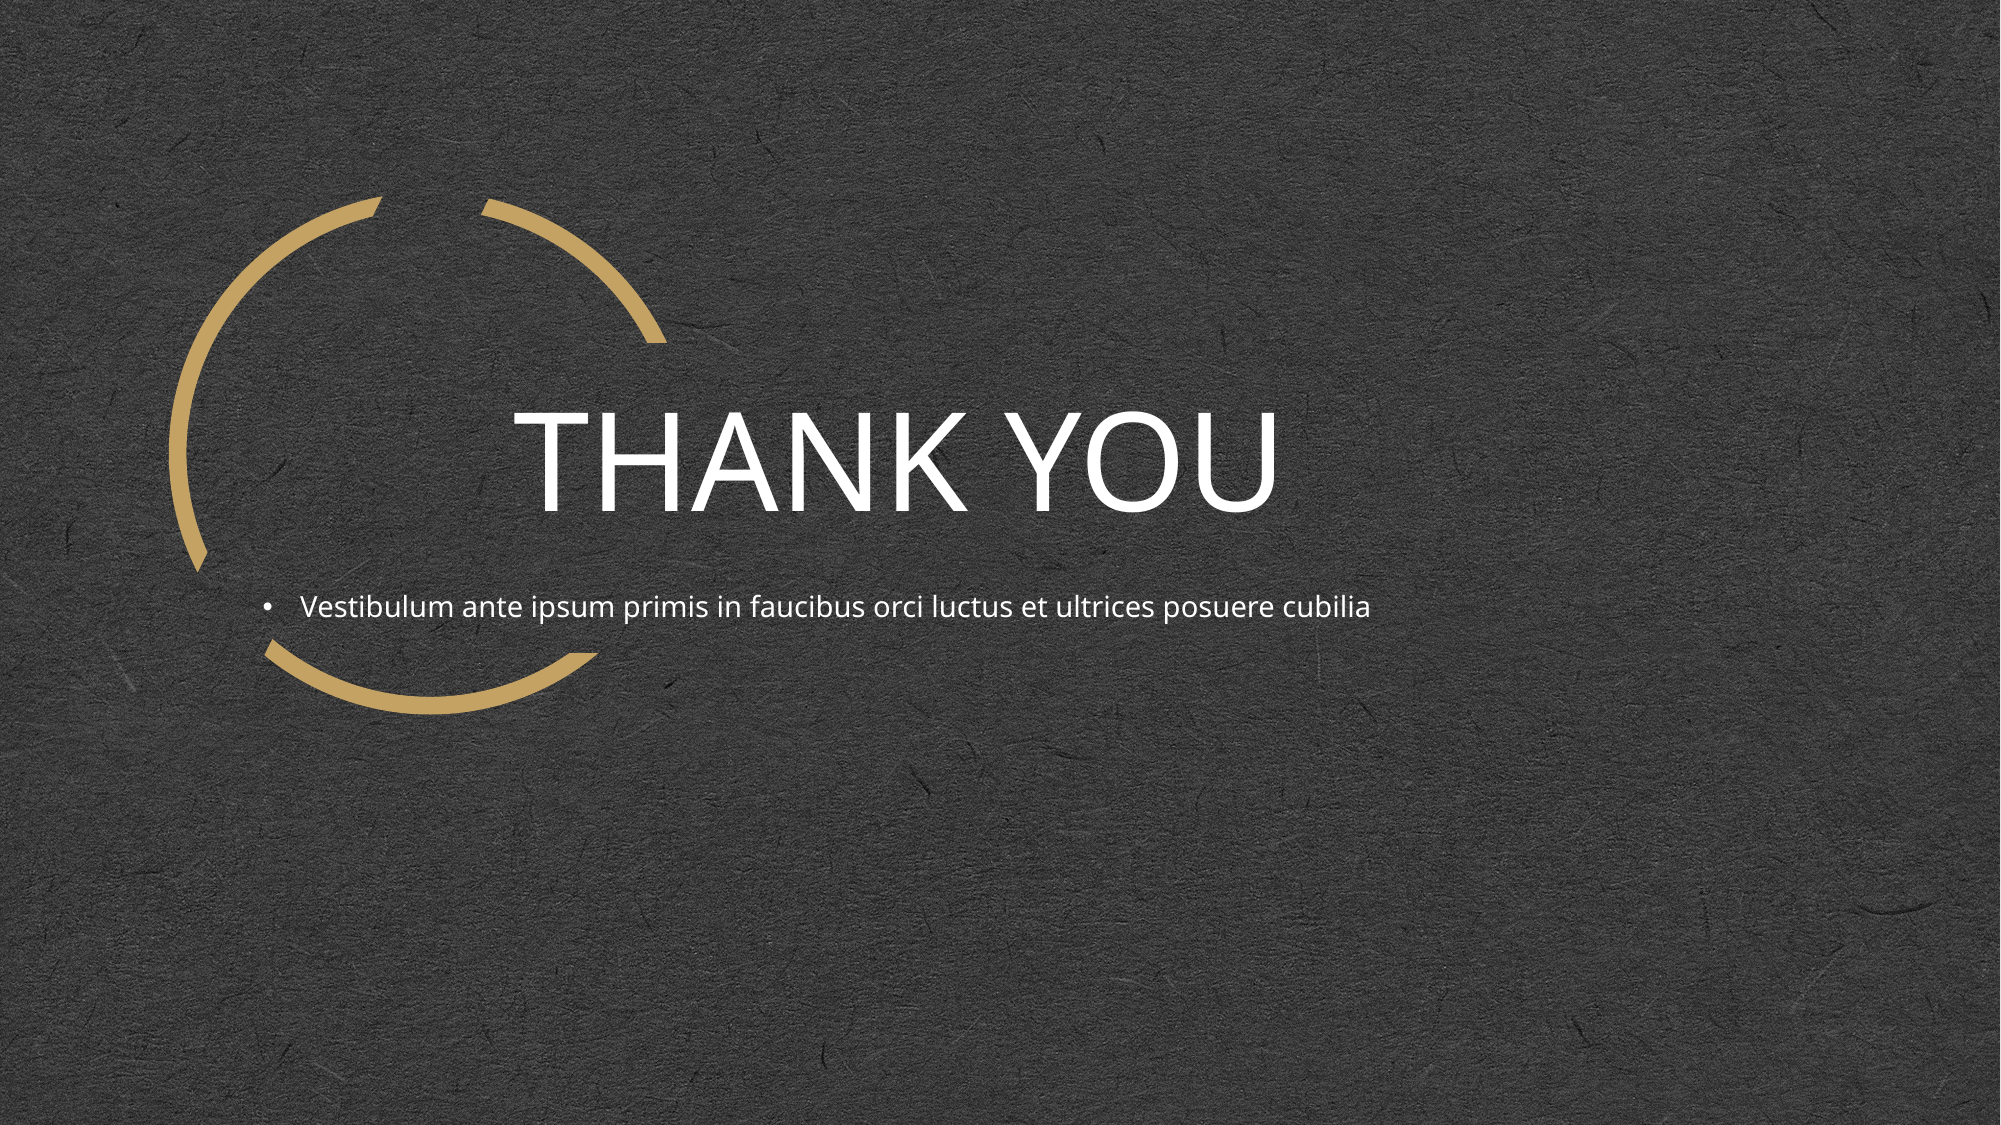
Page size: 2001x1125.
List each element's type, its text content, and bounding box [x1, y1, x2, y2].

picture [0, 0, 2001, 1125]
title THANK YOU [498, 270, 1431, 585]
subtitle Vestibulum ante ipsum primis in faucibus orci luctus et ultrices posuere cubilia [247, 585, 1431, 857]
